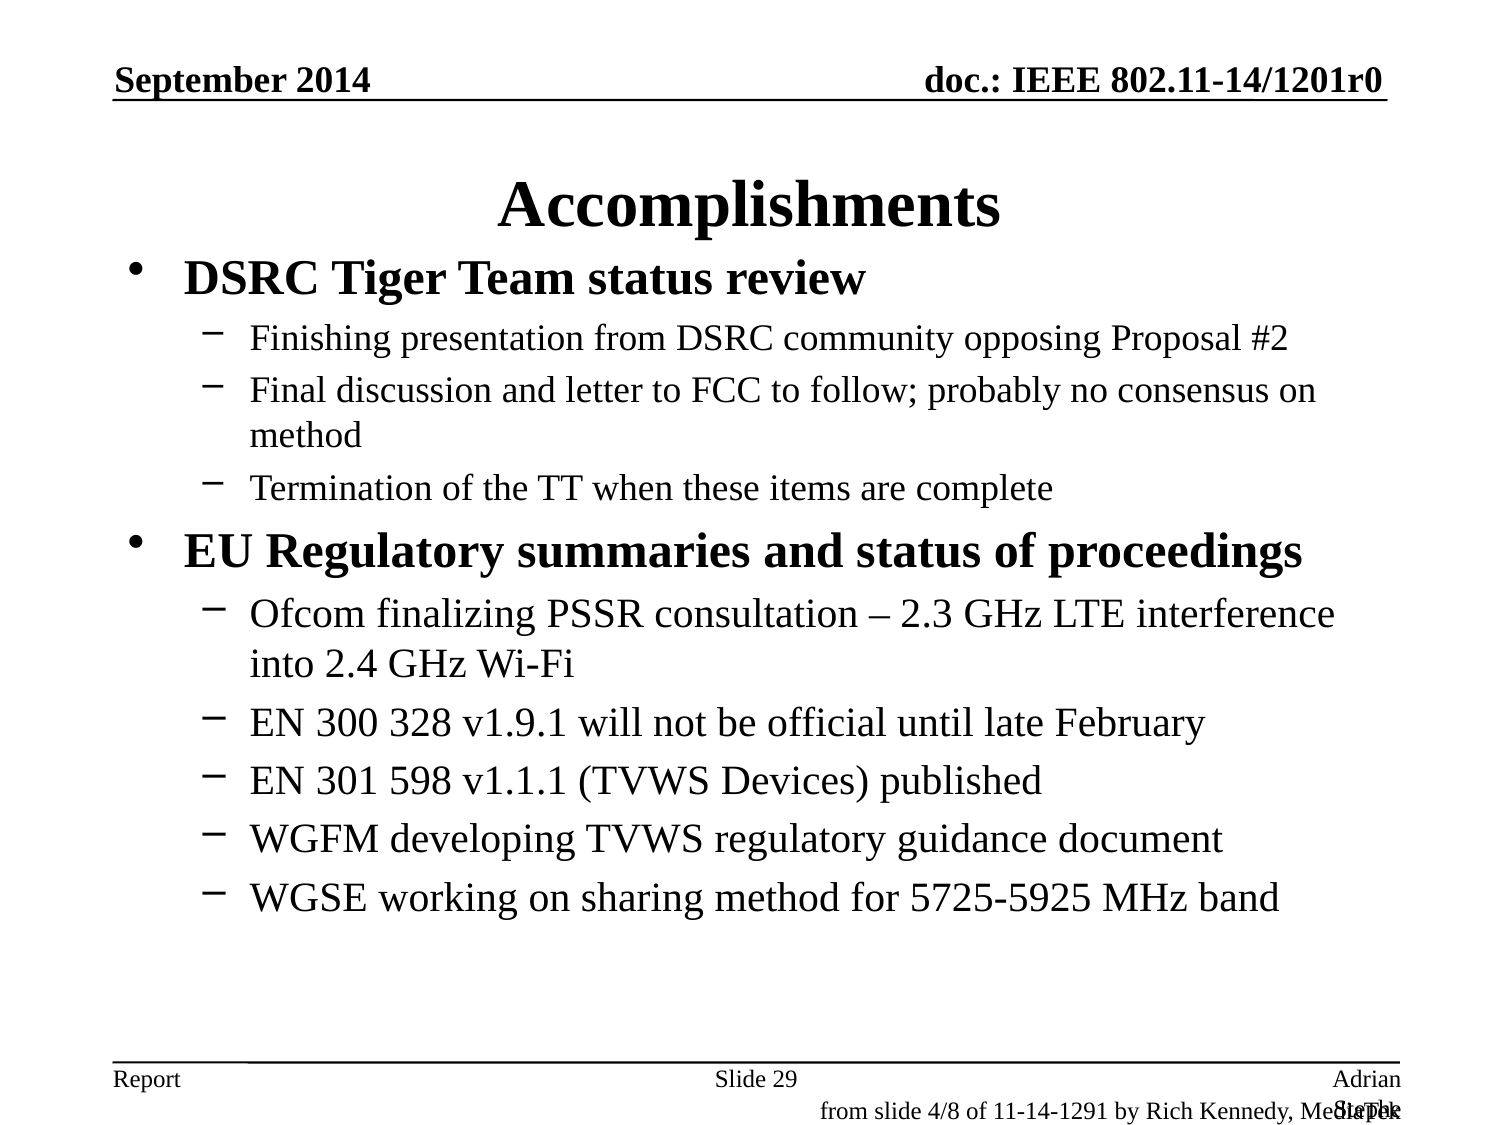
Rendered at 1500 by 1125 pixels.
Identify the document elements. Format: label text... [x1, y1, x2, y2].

slide_number Slide 29 [712, 1061, 800, 1087]
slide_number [114, 54, 374, 101]
text_box from slide 4/8 of 11-14-1291 by Rich Kennedy, MediaTek [343, 1087, 1417, 1125]
title Accomplishments [112, 112, 1388, 237]
footer Adrian Stephens, Intel Corporation [1324, 1061, 1402, 1087]
list DSRC Tiger Team status review Finishing presentation from DSRC community opposing Proposal #2 Final discussion and letter to FCC to follow; probably no consensus on method Termination of the TT when these items are complete EU Regulatory summaries and status of proceedings Ofcom finalizing PSSR consultation – 2.3 GHz LTE interference into 2.4 GHz Wi-Fi EN 300 328 v1.9.1 will not be official until late February EN 301 598 v1.1.1 (TVWS Devices) published WGFM developing TVWS regulatory guidance document WGSE working on sharing method for 5725-5925 MHz band [112, 237, 1388, 1063]
